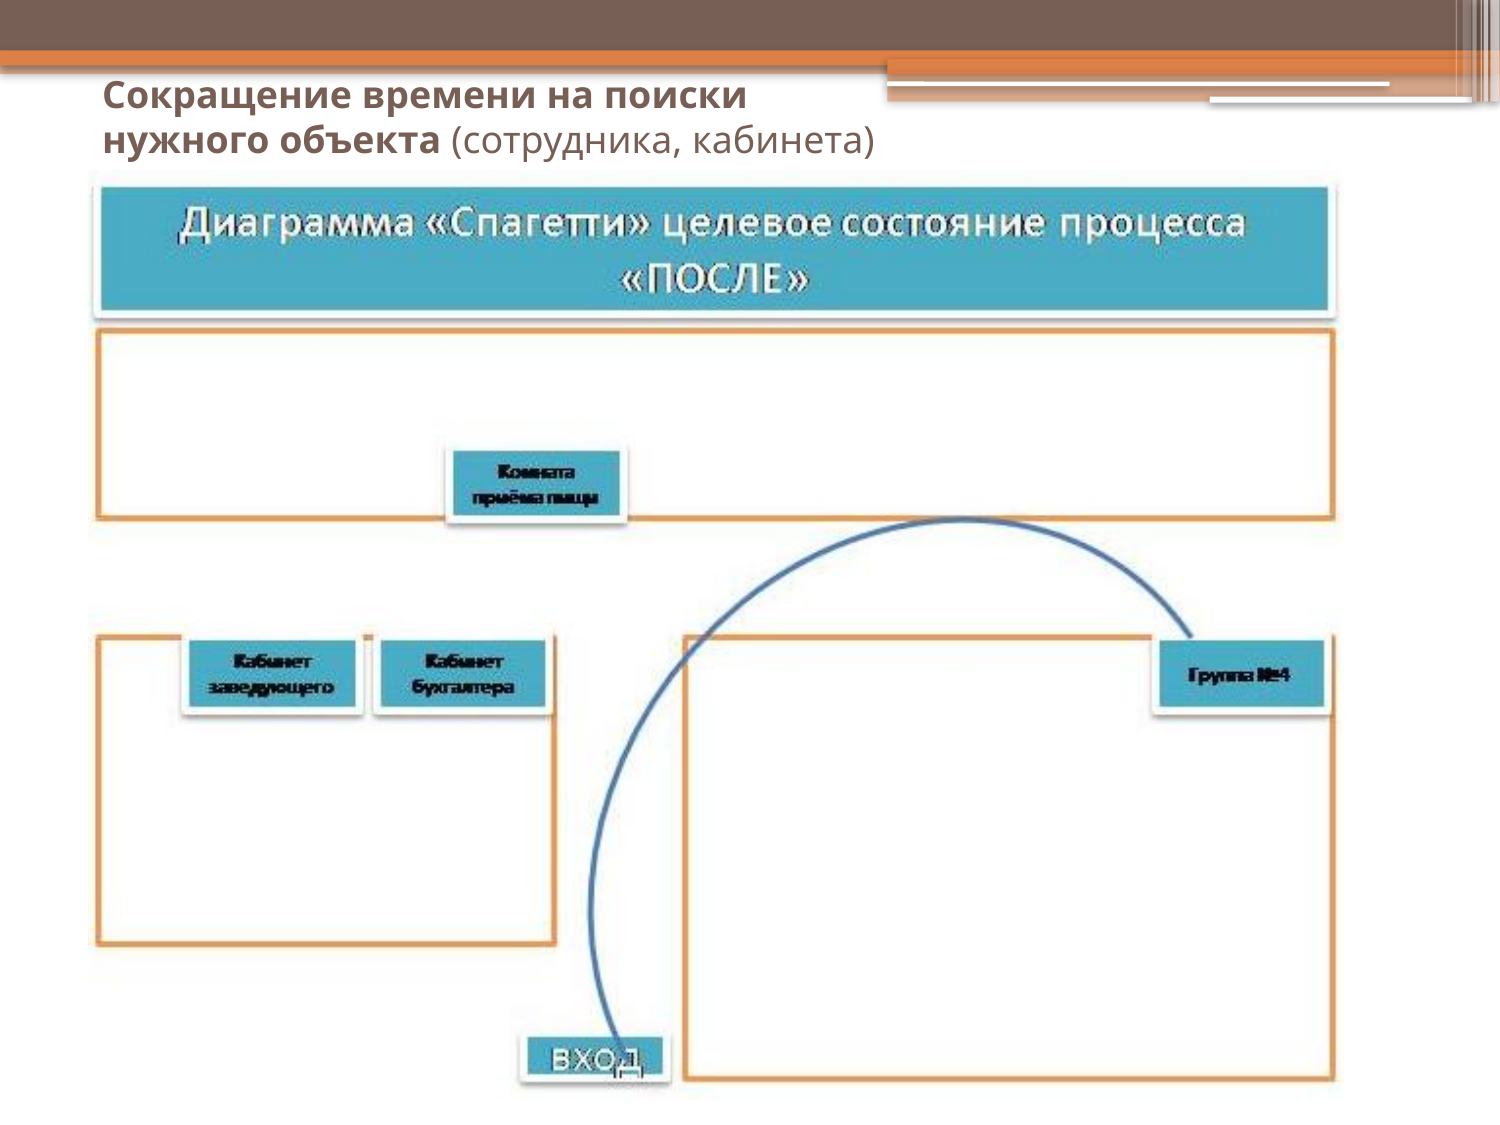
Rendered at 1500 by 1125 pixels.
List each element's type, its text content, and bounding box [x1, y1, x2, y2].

text_box Сокращение времени на поиски нужного объекта (сотрудника, кабинета) [87, 64, 903, 169]
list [88, 169, 1345, 1101]
